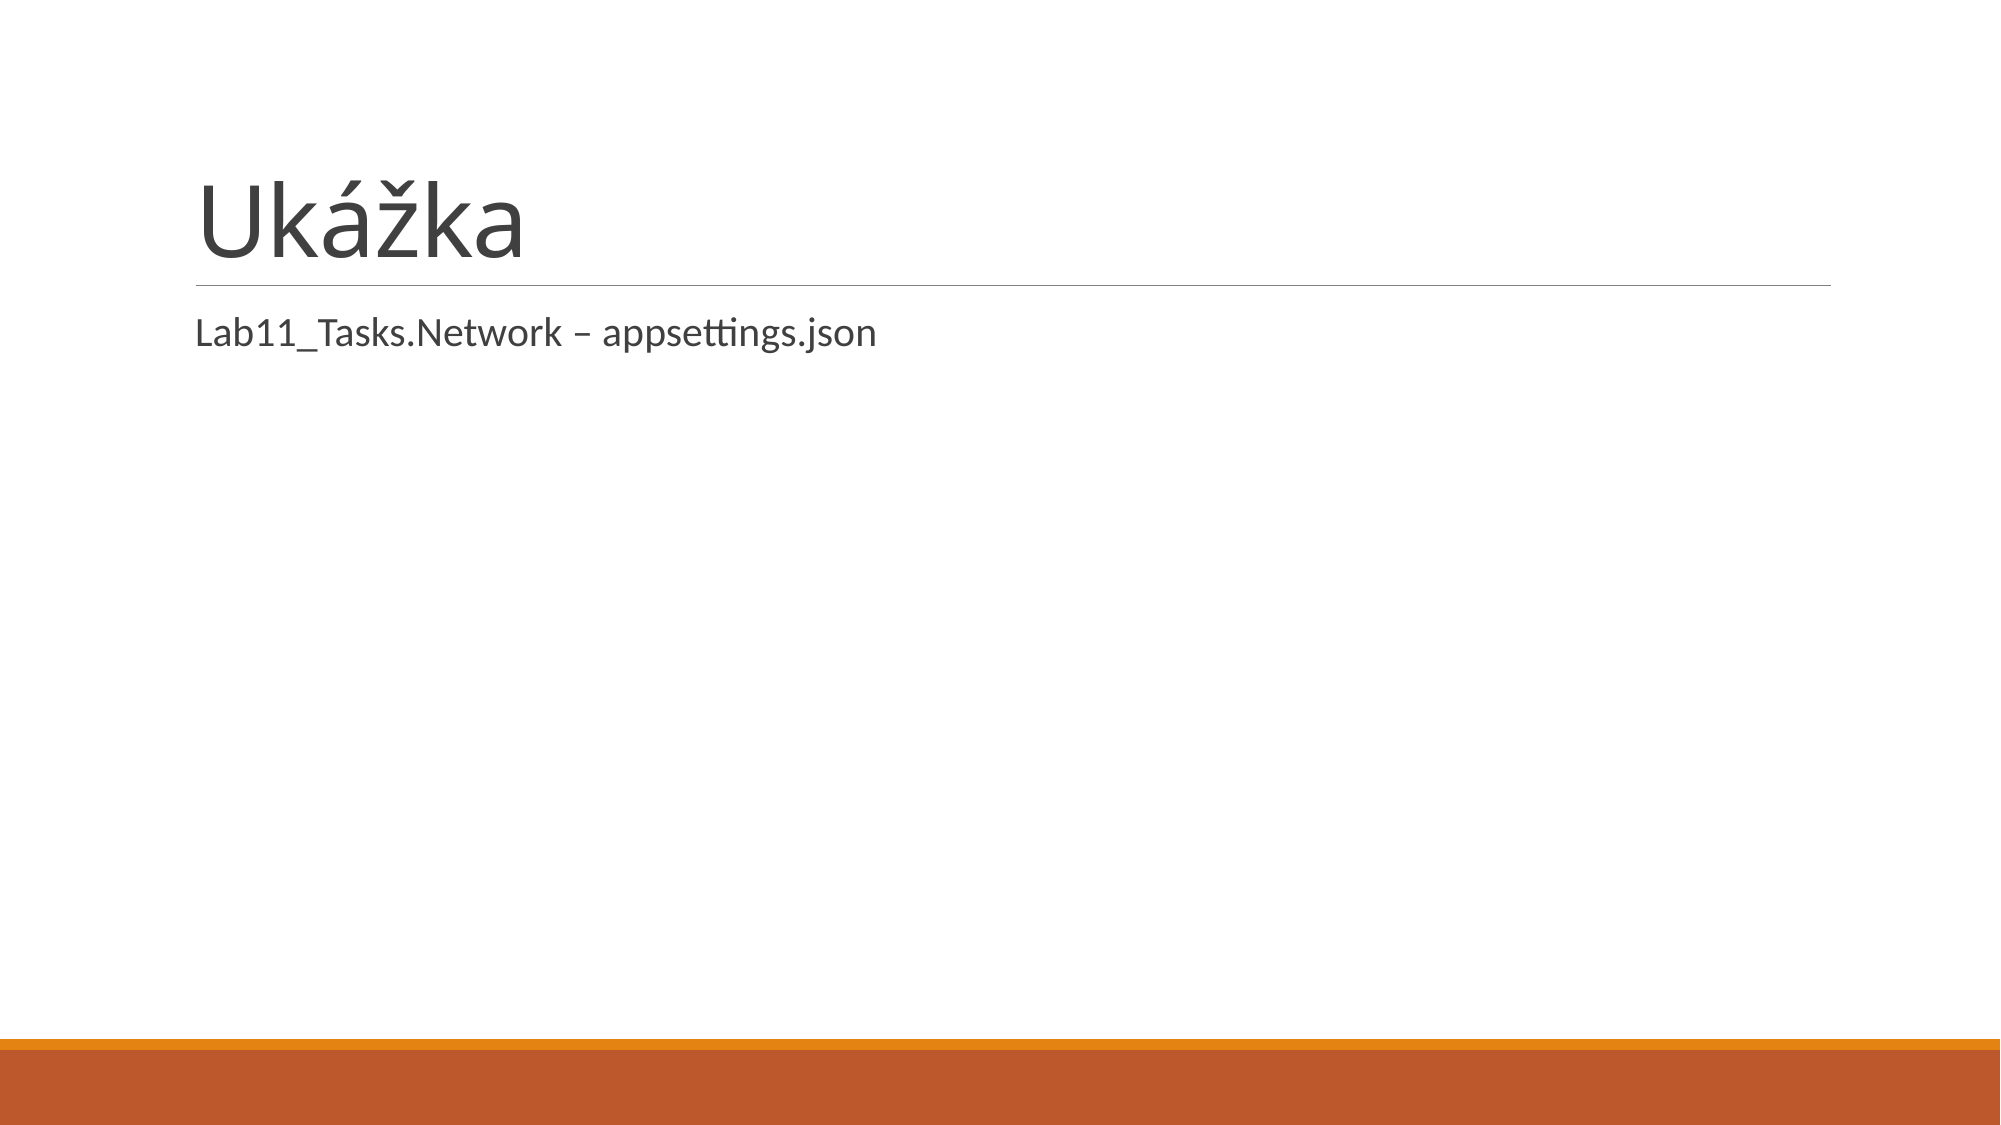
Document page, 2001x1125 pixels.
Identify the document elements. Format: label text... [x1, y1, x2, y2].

list Lab11_Tasks.Network – appsettings.json [180, 302, 1830, 963]
title Ukážka [180, 47, 1830, 285]
